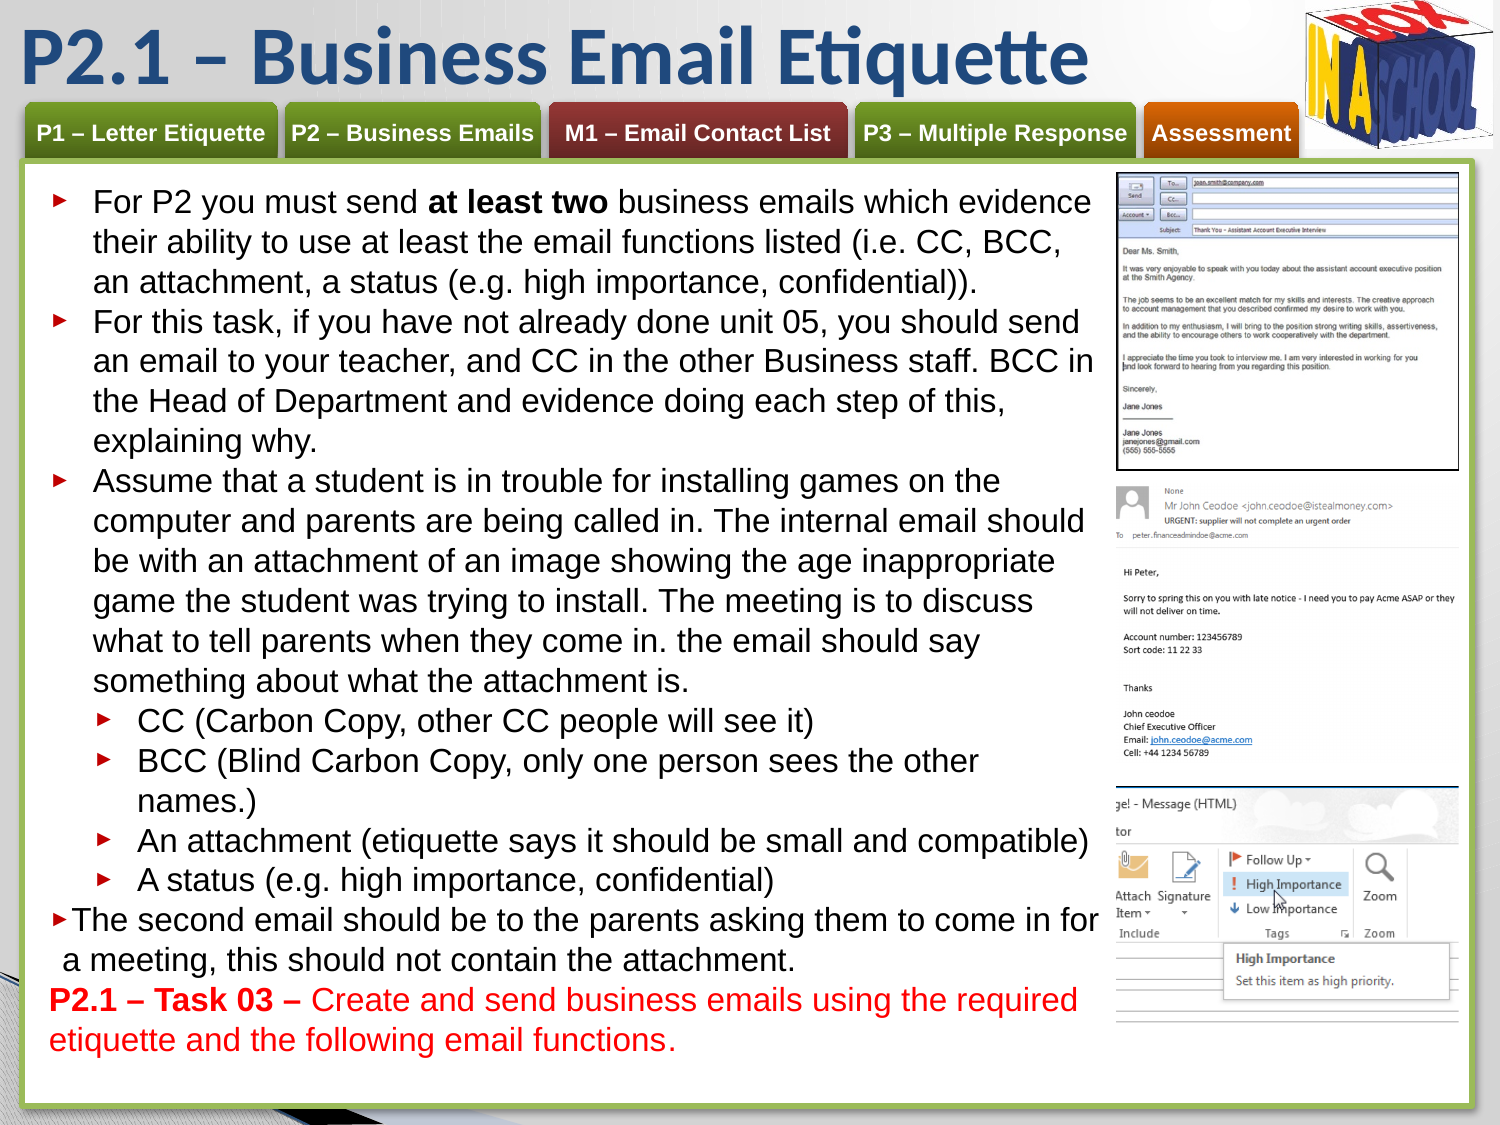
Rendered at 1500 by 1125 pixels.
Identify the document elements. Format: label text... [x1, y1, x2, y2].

picture [1305, 0, 1494, 149]
picture [1115, 482, 1459, 763]
picture [281, 1114, 303, 1125]
picture [1115, 786, 1459, 1023]
picture [1115, 172, 1459, 471]
text_box For P2 you must send at least two business emails which evidence their ability to use at least the email functions listed (i.e. CC, BCC, an attachment, a status (e.g. high importance, confidential)). For this task, if you have not already done unit 05, you should send an email to your teacher, and CC in the other Business staff. BCC in the Head of Department and evidence doing each step of this, explaining why. Assume that a student is in trouble for installing games on the computer and parents are being called in. The internal email should be with an attachment of an image showing the age inappropriate game the student was trying to install. The meeting is to discuss what to tell parents when they come in. the email should say something about what the attachment is. CC (Carbon Copy, other CC people will see it) BCC (Blind Carbon Copy, only one person sees the other names.) An attachment (etiquette says it should be small and compatible) A status (e.g. high importance, confidential) The second email should be to the parents asking them to come in for a meeting, this should not contain the attachment. P2.1 – Task 03 – Create and send business emails using the required etiquette and the following email functions. [34, 172, 1117, 1066]
title P2.1 – Business Email Etiquette [5, 0, 1270, 102]
